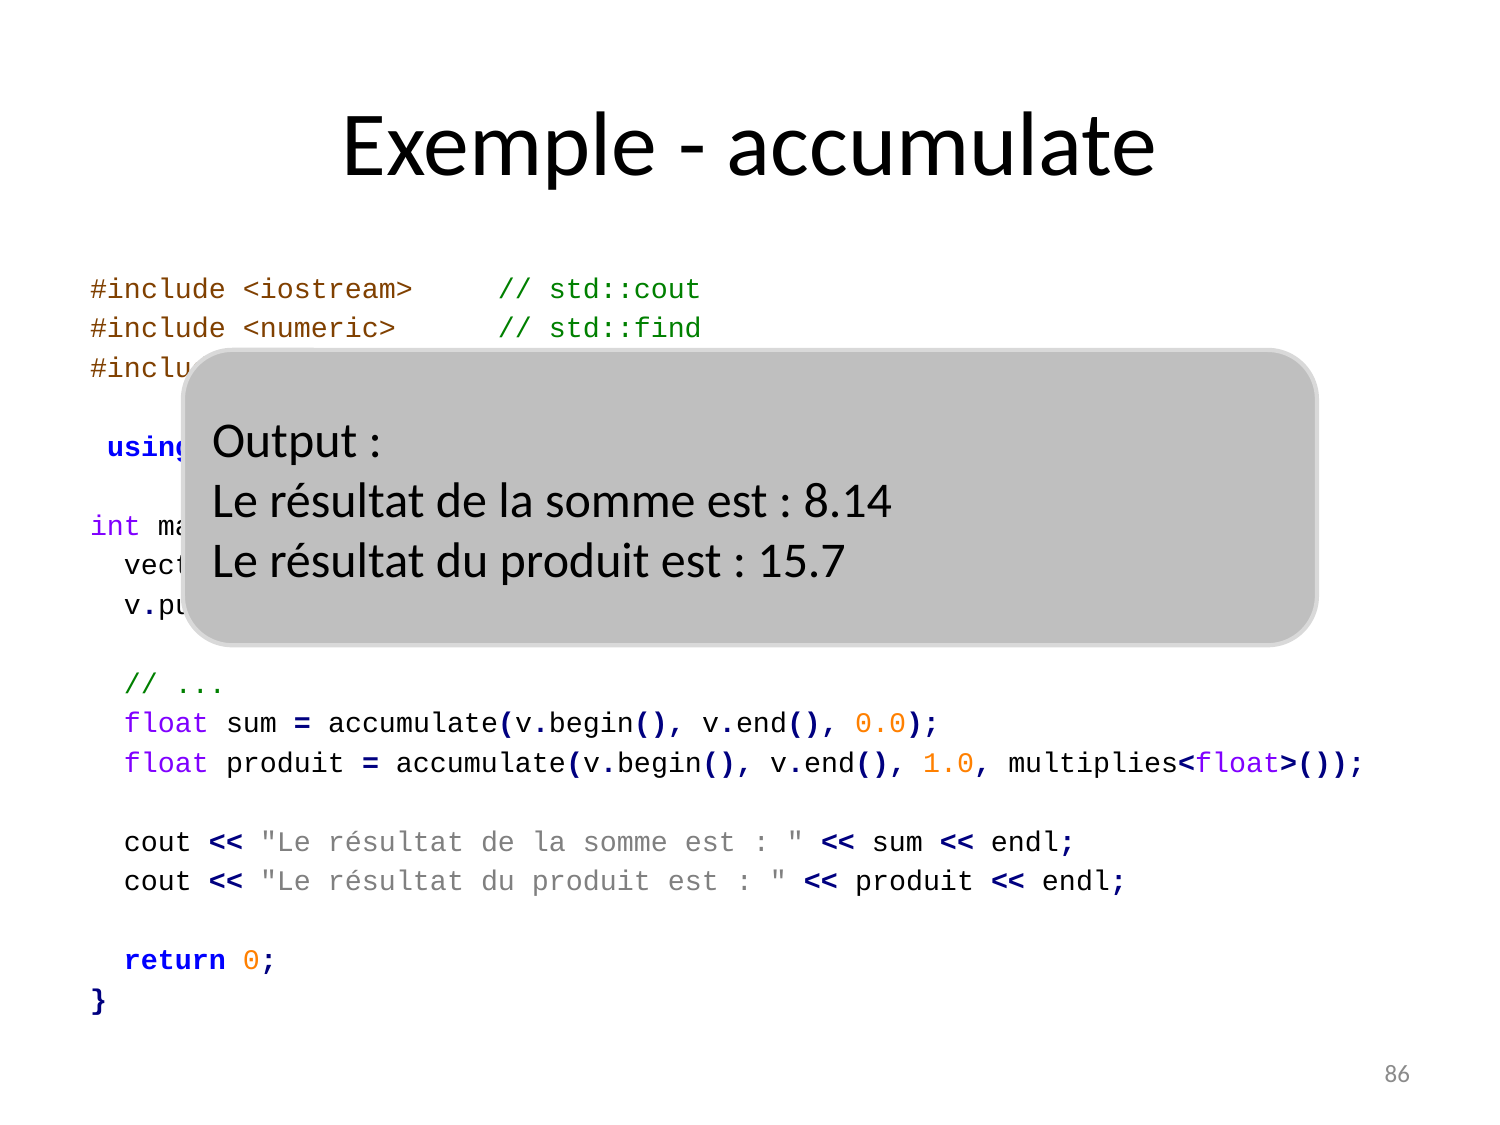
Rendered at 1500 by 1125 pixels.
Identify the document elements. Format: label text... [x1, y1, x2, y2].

title Exemple - accumulate [75, 45, 1425, 233]
text_box Output : Le résultat de la somme est : 8.14 Le résultat du produit est : 15.7 [180, 347, 1320, 648]
slide_number 86 [1074, 1042, 1425, 1103]
list #include <iostream> // std::cout #include <numeric> // std::find #include <vector> // std::vector using namespace std; int main () { vector<float> v; v.push_back (3.14); v.push_back (5); // ... float sum = accumulate(v.begin(), v.end(), 0.0); float produit = accumulate(v.begin(), v.end(), 1.0, multiplies<float>()); cout << "Le résultat de la somme est : " << sum << endl; cout << "Le résultat du produit est : " << produit << endl; return 0; } [75, 262, 1425, 1024]
